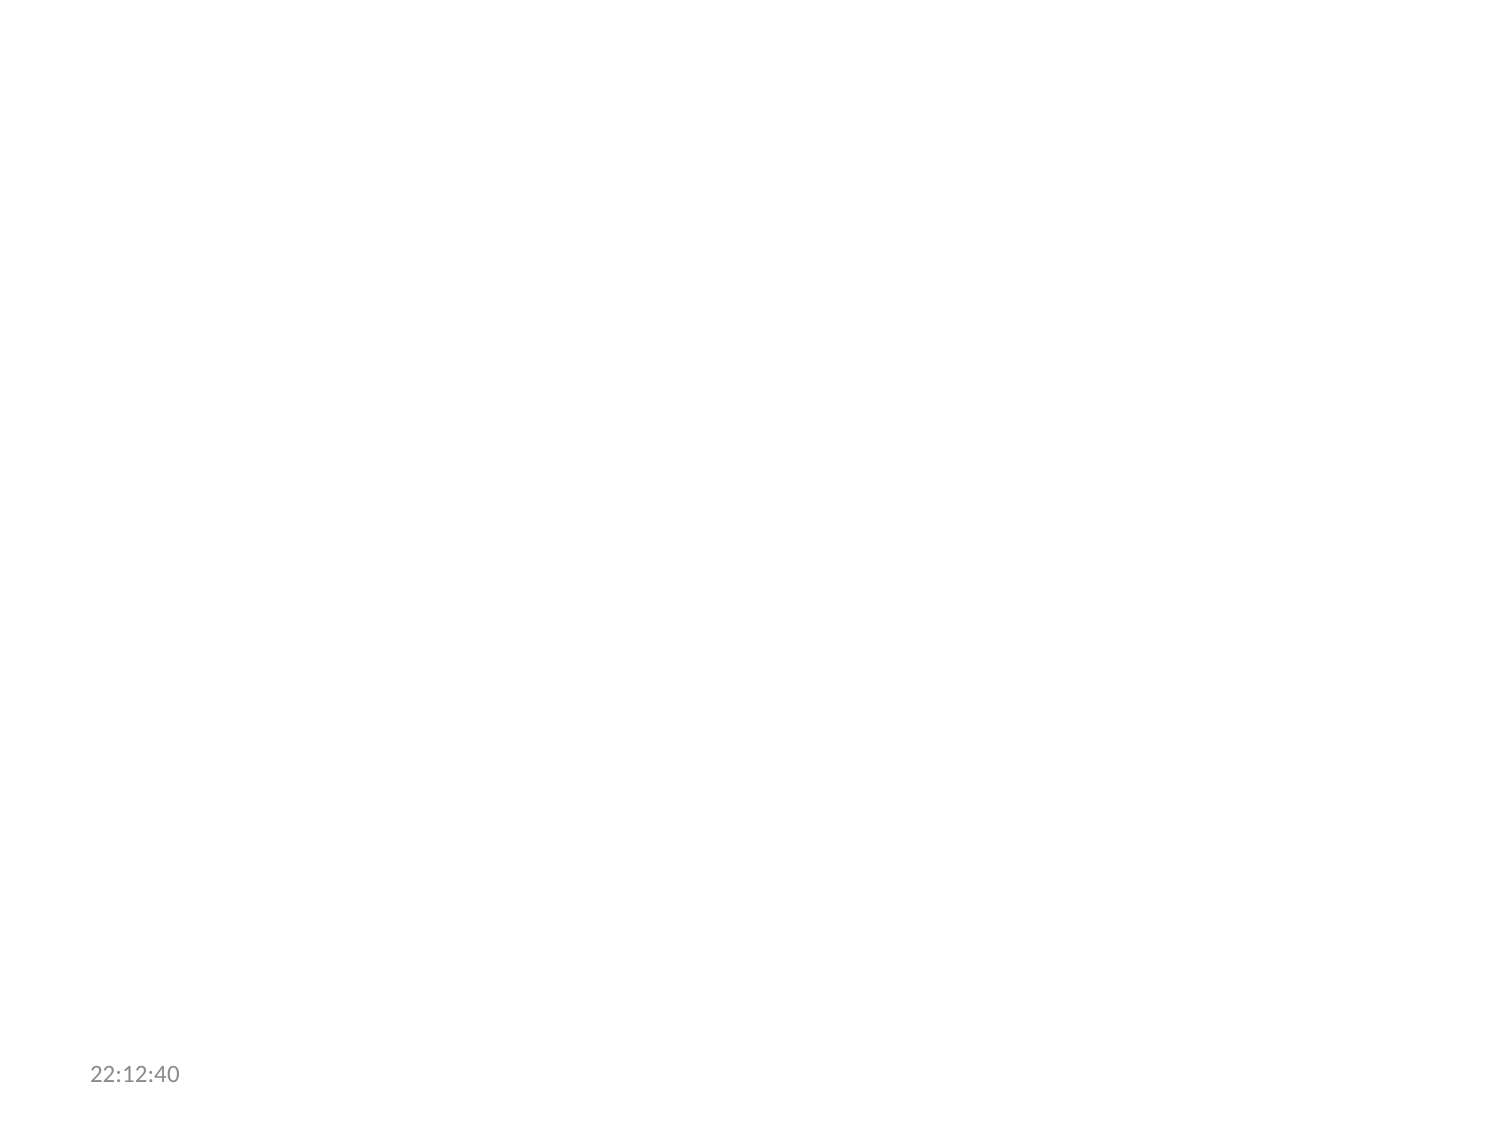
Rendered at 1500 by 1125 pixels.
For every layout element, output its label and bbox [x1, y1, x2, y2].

slide_number [75, 1042, 425, 1103]
